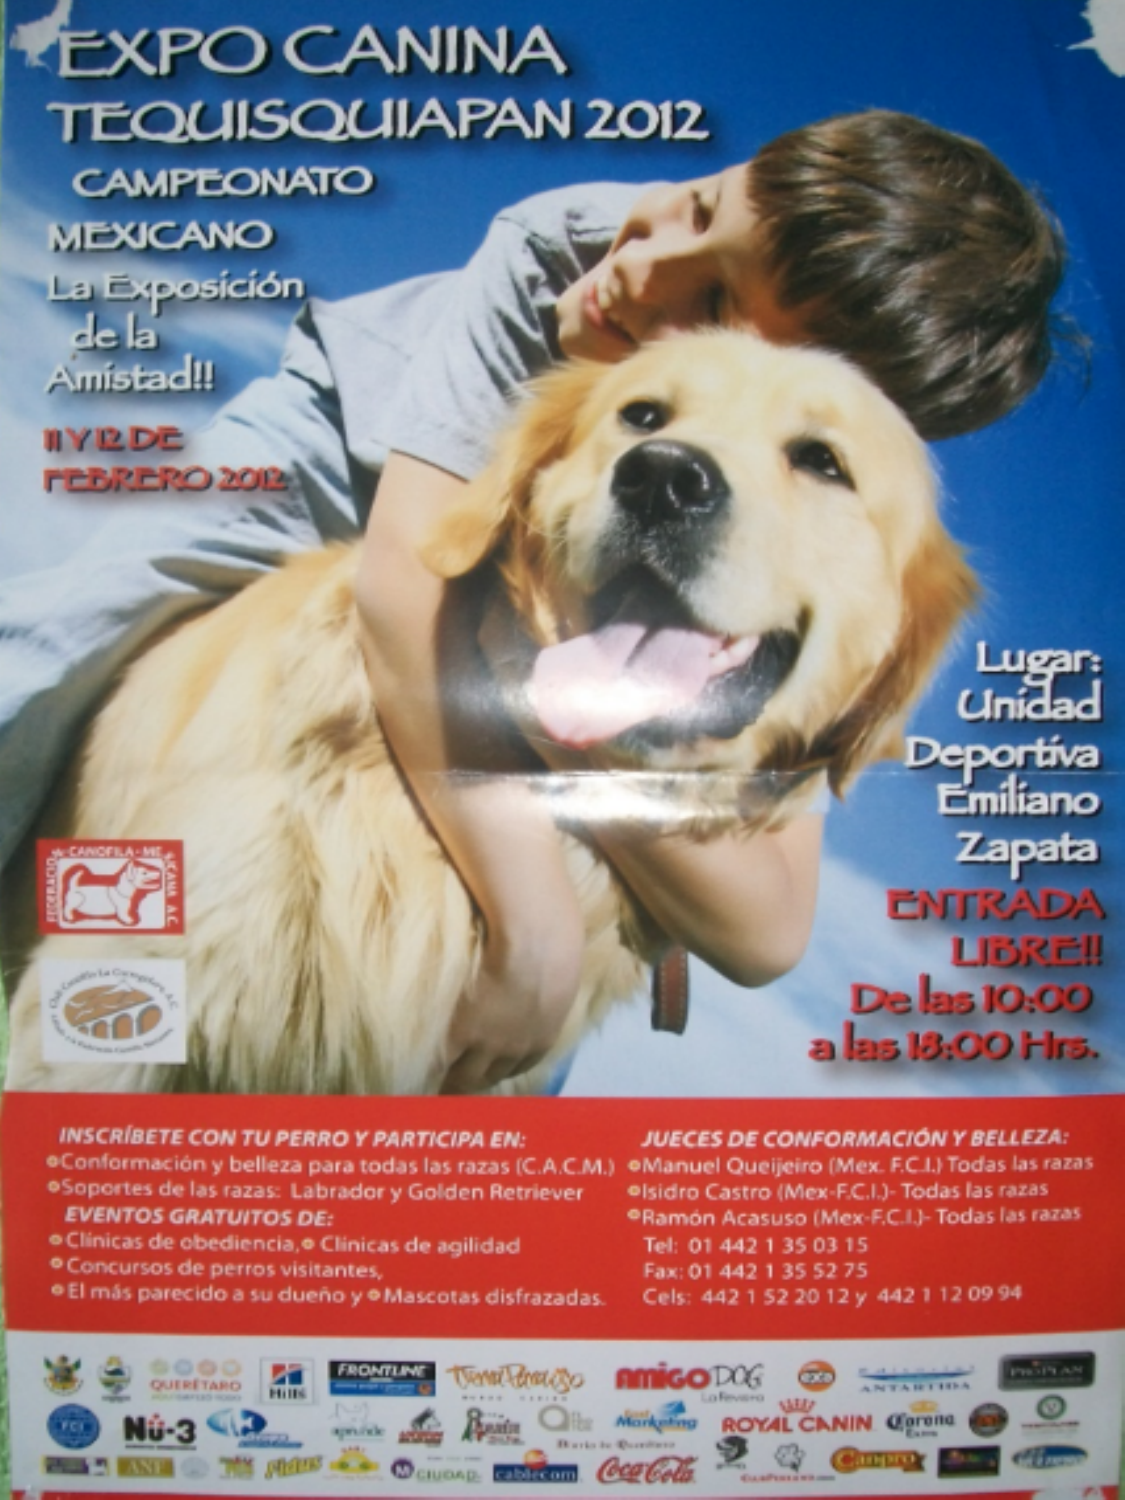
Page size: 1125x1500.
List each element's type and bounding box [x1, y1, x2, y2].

text_box [0, 0, 1125, 1500]
